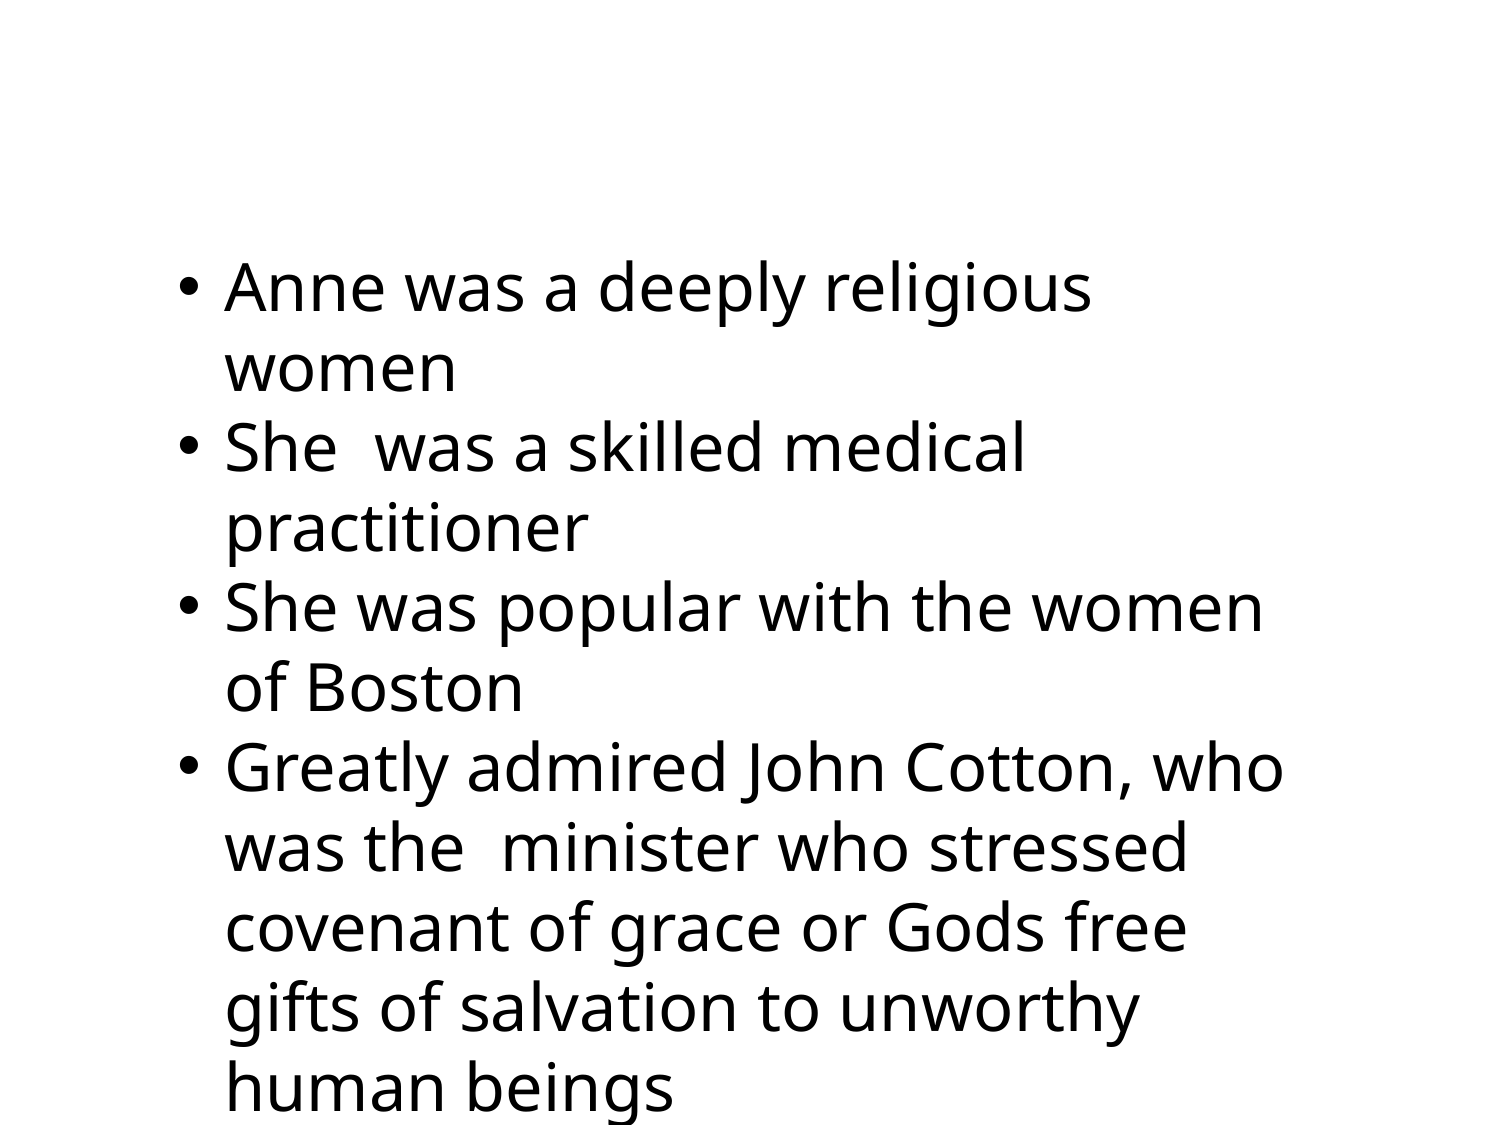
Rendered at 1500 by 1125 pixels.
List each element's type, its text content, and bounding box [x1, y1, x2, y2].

text_box Anne was a deeply religious women She was a skilled medical practitioner She was popular with the women of Boston Greatly admired John Cotton, who was the minister who stressed covenant of grace or Gods free gifts of salvation to unworthy human beings [162, 237, 1338, 1125]
